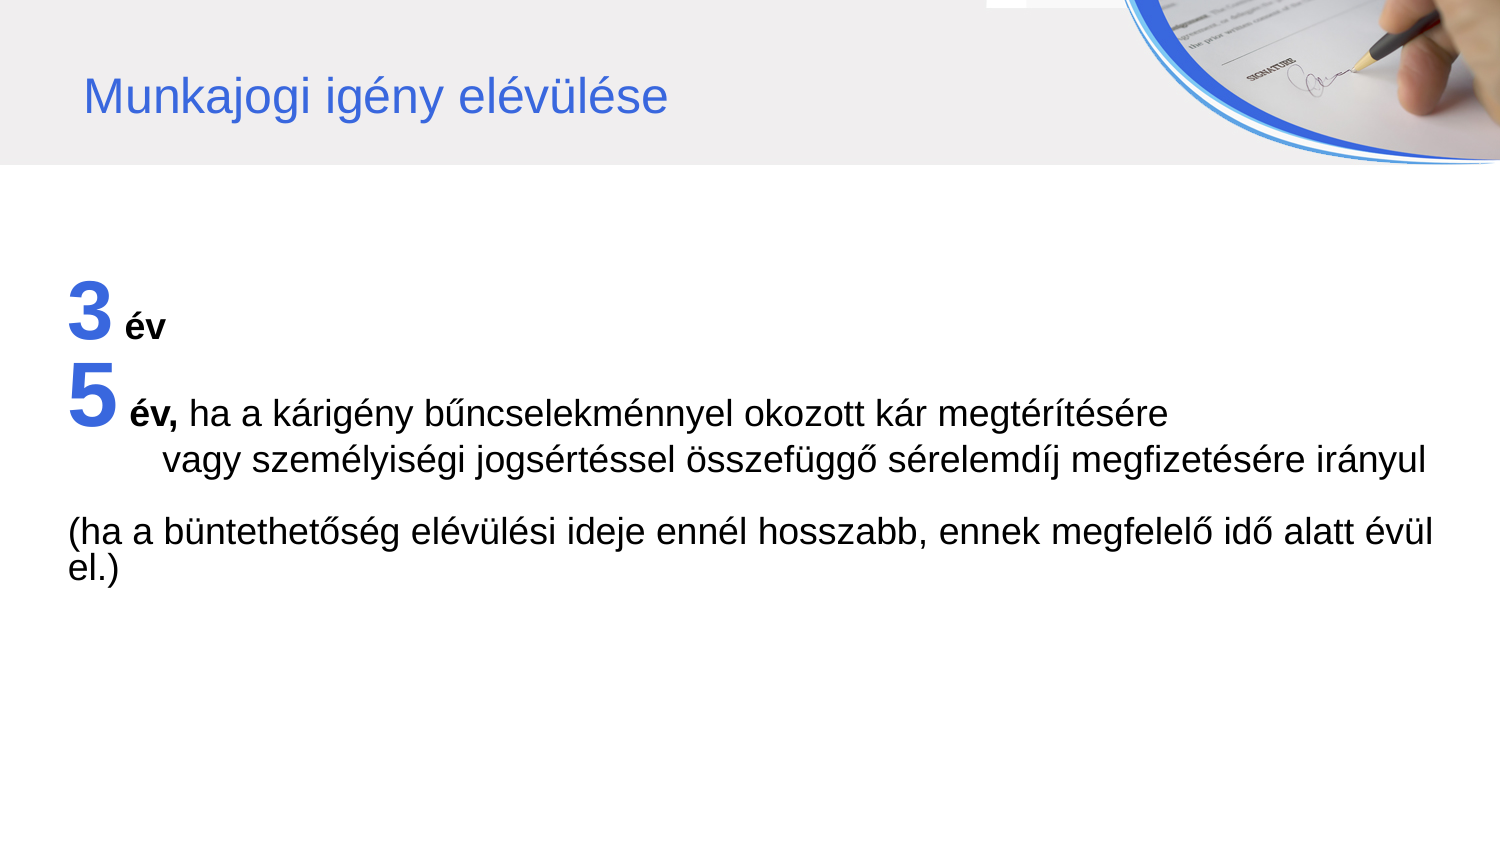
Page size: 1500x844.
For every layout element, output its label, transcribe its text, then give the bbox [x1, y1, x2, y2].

picture [0, 0, 1500, 844]
text_box 3 év 5 év, ha a kárigény bűncselekménnyel okozott kár megtérítésére vagy személyiségi jogsértéssel összefüggő sérelemdíj megfizetésére irányul (ha a büntethetőség elévülési ideje ennél hosszabb, ennek megfelelő idő alatt évül el.) [53, 268, 1471, 595]
text_box Munkajogi igény elévülése [68, 55, 685, 131]
